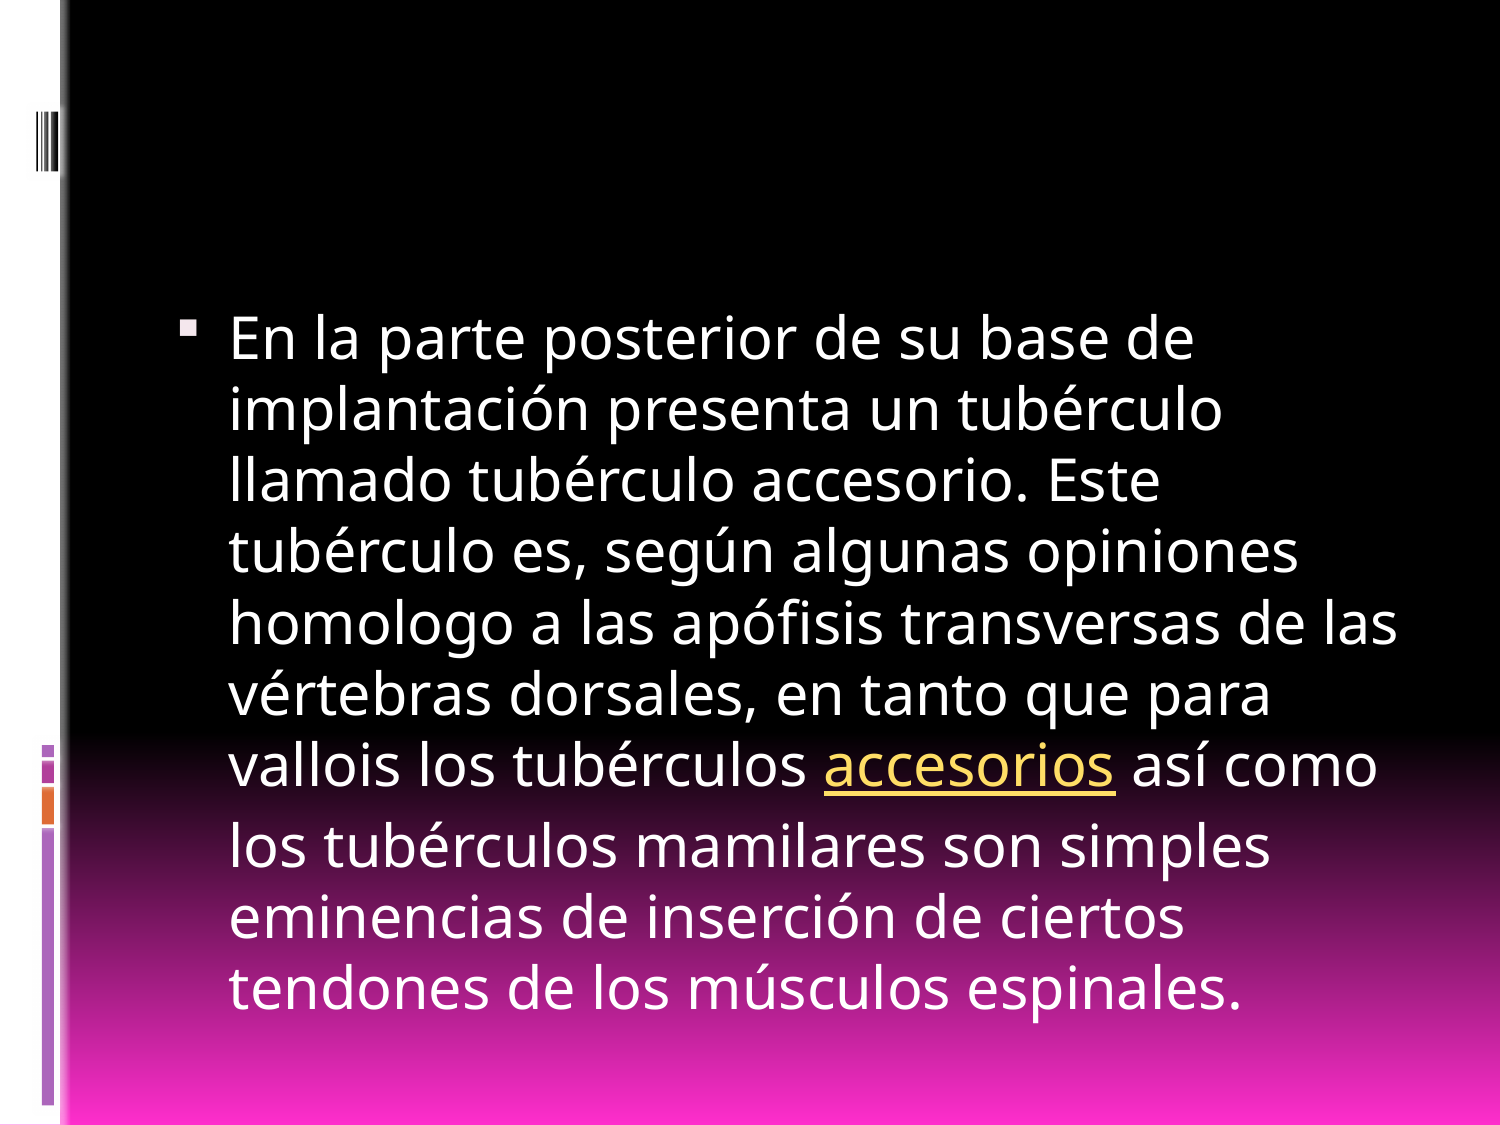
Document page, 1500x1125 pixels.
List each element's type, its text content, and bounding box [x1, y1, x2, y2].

list En la parte posterior de su base de implantación presenta un tubérculo llamado tubérculo accesorio. Este tubérculo es, según algunas opiniones homologo a las apófisis transversas de las vértebras dorsales, en tanto que para vallois los tubérculos accesorios así como los tubérculos mamilares son simples eminencias de inserción de ciertos tendones de los músculos espinales. [150, 292, 1425, 1043]
